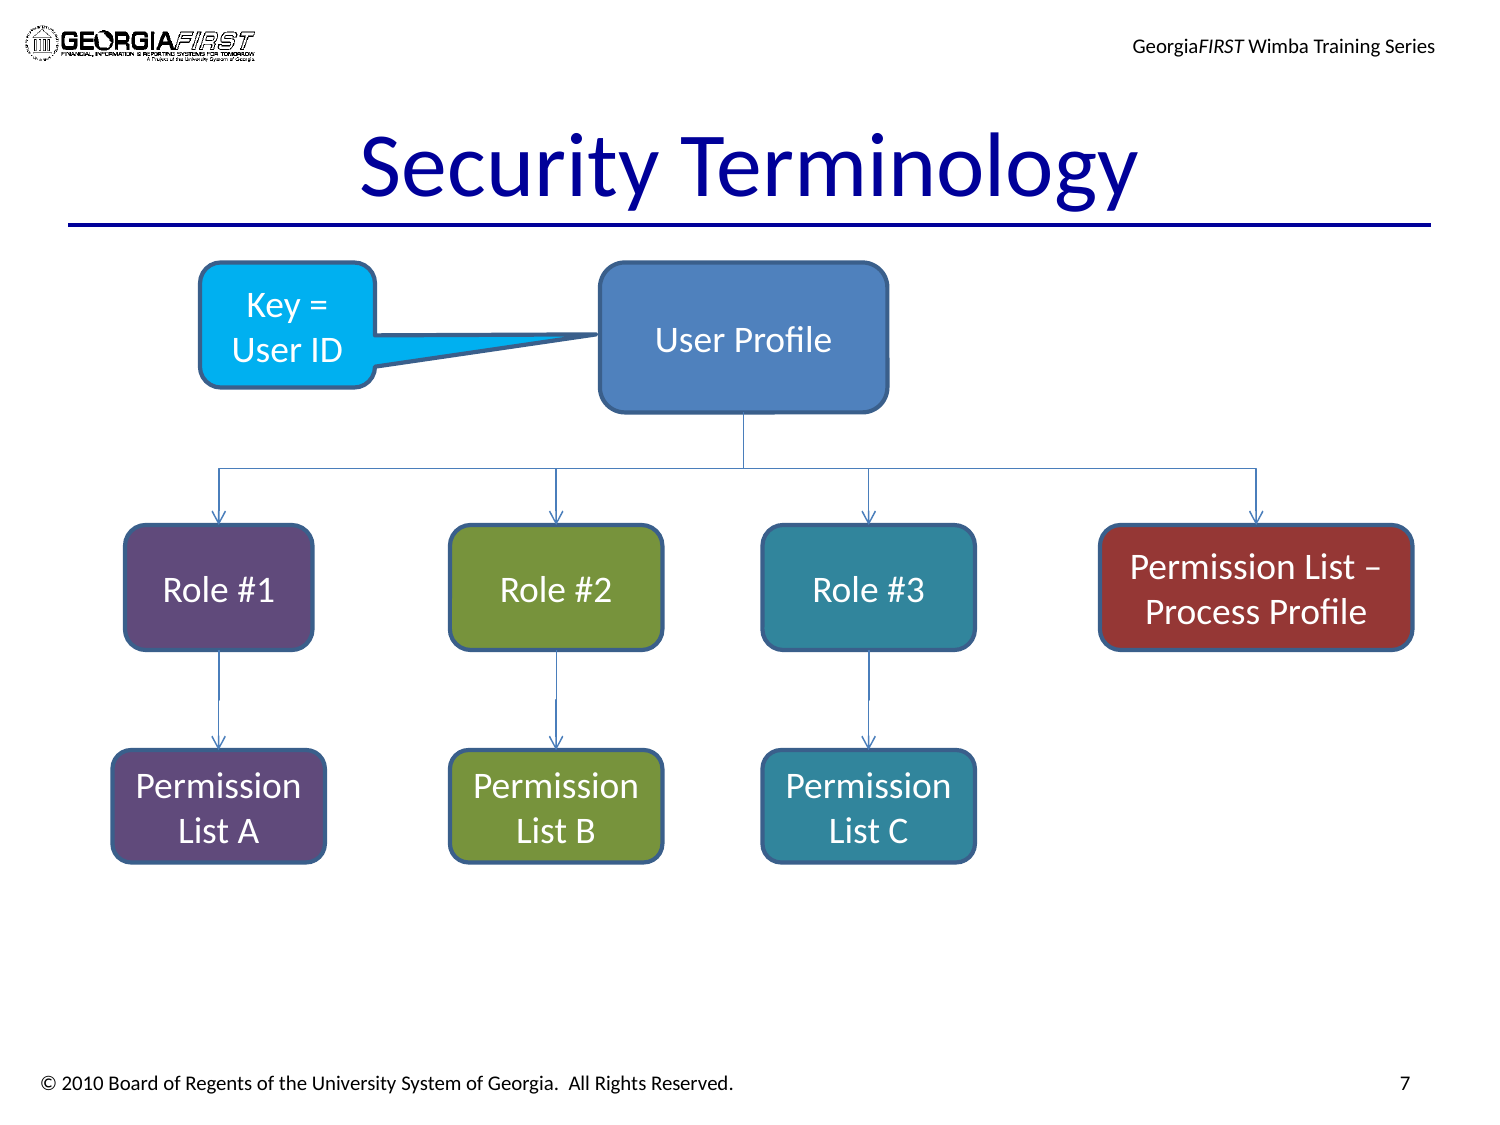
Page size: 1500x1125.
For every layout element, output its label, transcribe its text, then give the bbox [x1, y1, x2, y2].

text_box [424, 205, 538, 732]
text_box User Profile [597, 260, 890, 415]
text_box Role #2 [541, 522, 665, 653]
text_box Permission List – Process Profile [1097, 522, 1415, 653]
text_box Key = User ID [197, 260, 419, 390]
picture [24, 24, 255, 63]
text_box Role #3 [760, 522, 938, 653]
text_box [593, 374, 707, 563]
text_box Permission List C [760, 747, 978, 865]
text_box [943, 212, 1057, 726]
text_box Key = User ID [541, 332, 599, 345]
text_box Permission List B [447, 747, 665, 865]
text_box Permission List A [110, 747, 328, 865]
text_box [749, 405, 863, 532]
text_box Role #1 [122, 522, 315, 653]
title Security Terminology [75, 87, 1425, 233]
